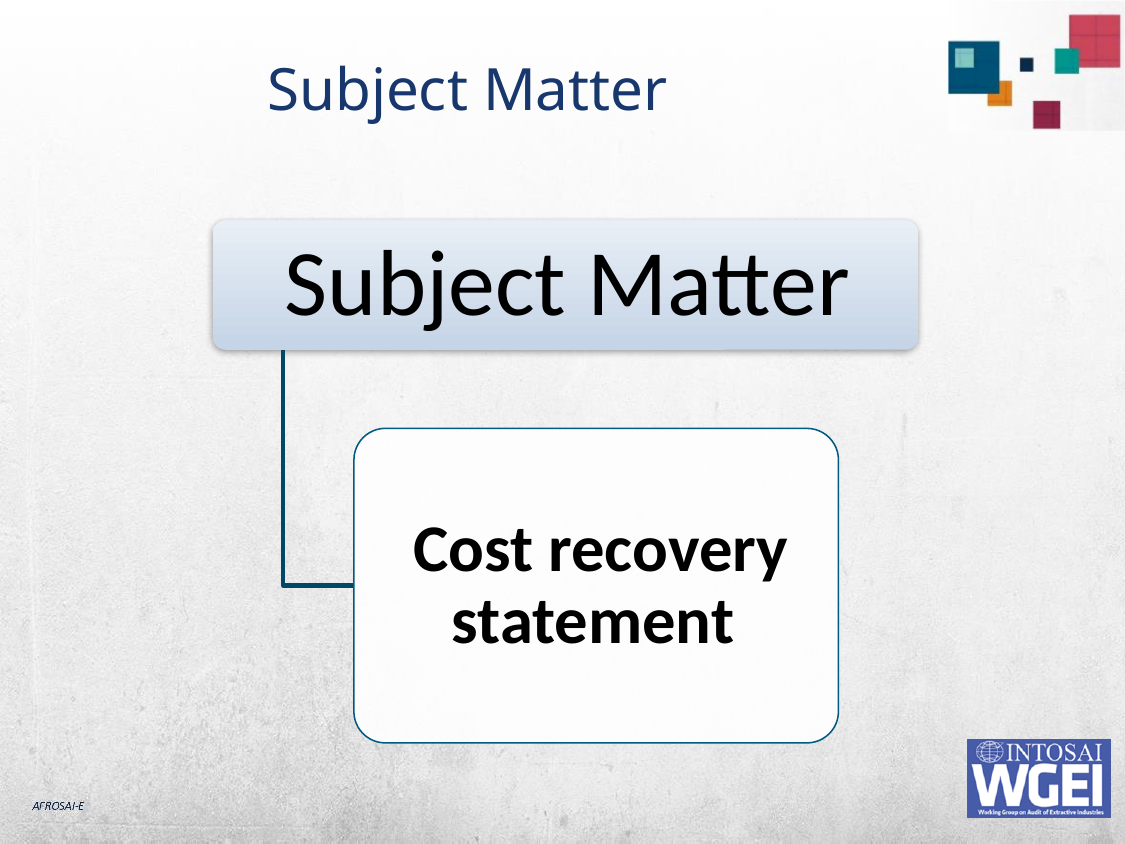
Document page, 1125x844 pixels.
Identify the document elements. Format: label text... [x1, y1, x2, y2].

picture [955, 48, 974, 67]
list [212, 184, 919, 779]
title Subject Matter [56, 33, 879, 153]
picture [0, 0, 1125, 844]
picture [949, 1, 1124, 130]
